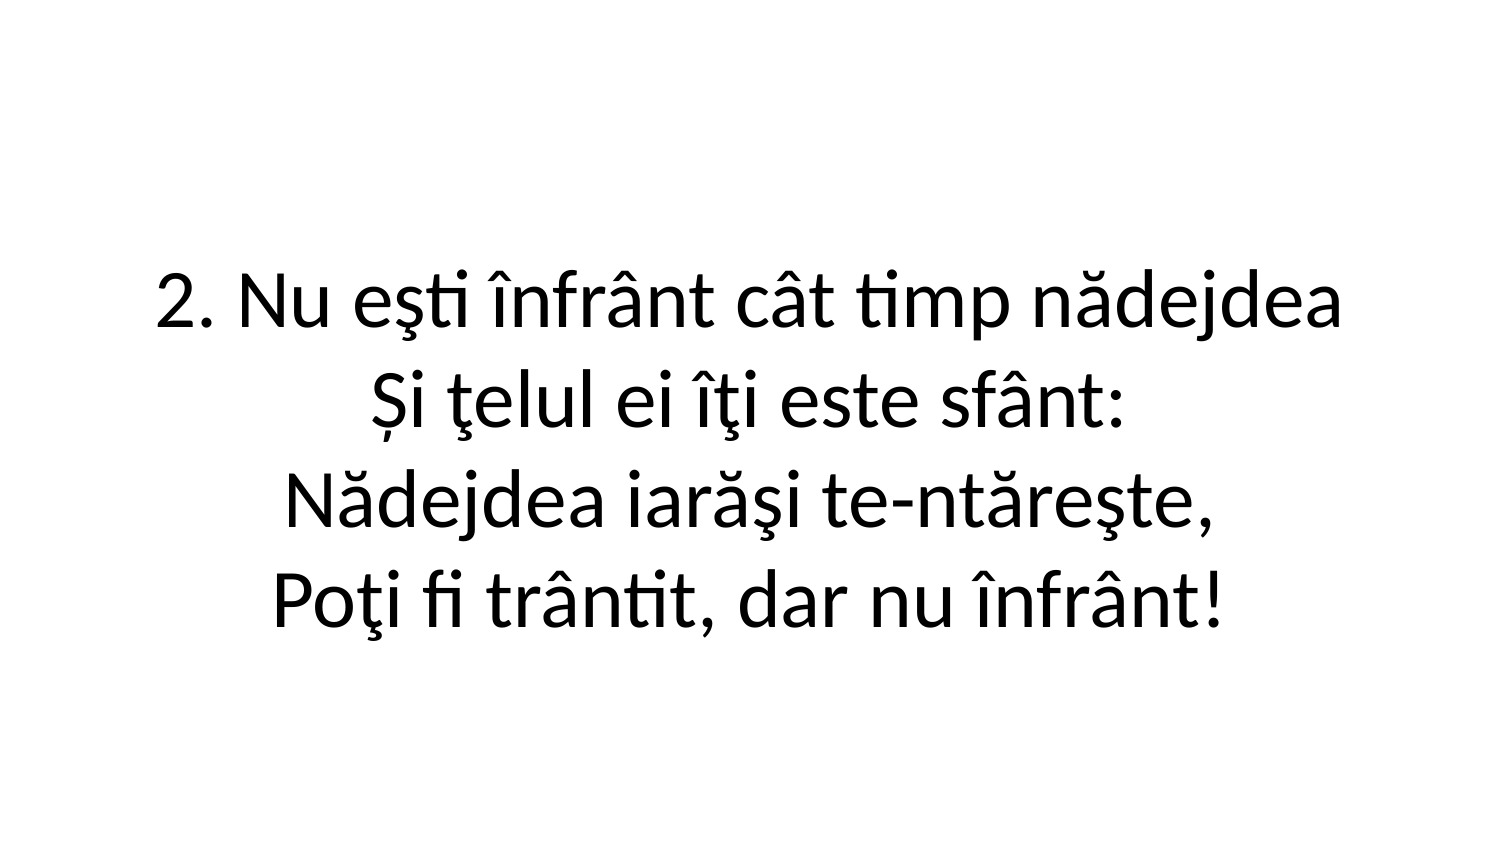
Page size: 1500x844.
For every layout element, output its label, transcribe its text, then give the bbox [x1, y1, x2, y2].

text_box 2. Nu eşti înfrânt cât timp nădejdea Și ţelul ei îţi este sfânt: Nădejdea iarăşi te-ntăreşte, Poţi fi trântit, dar nu înfrânt! [139, 192, 1361, 652]
